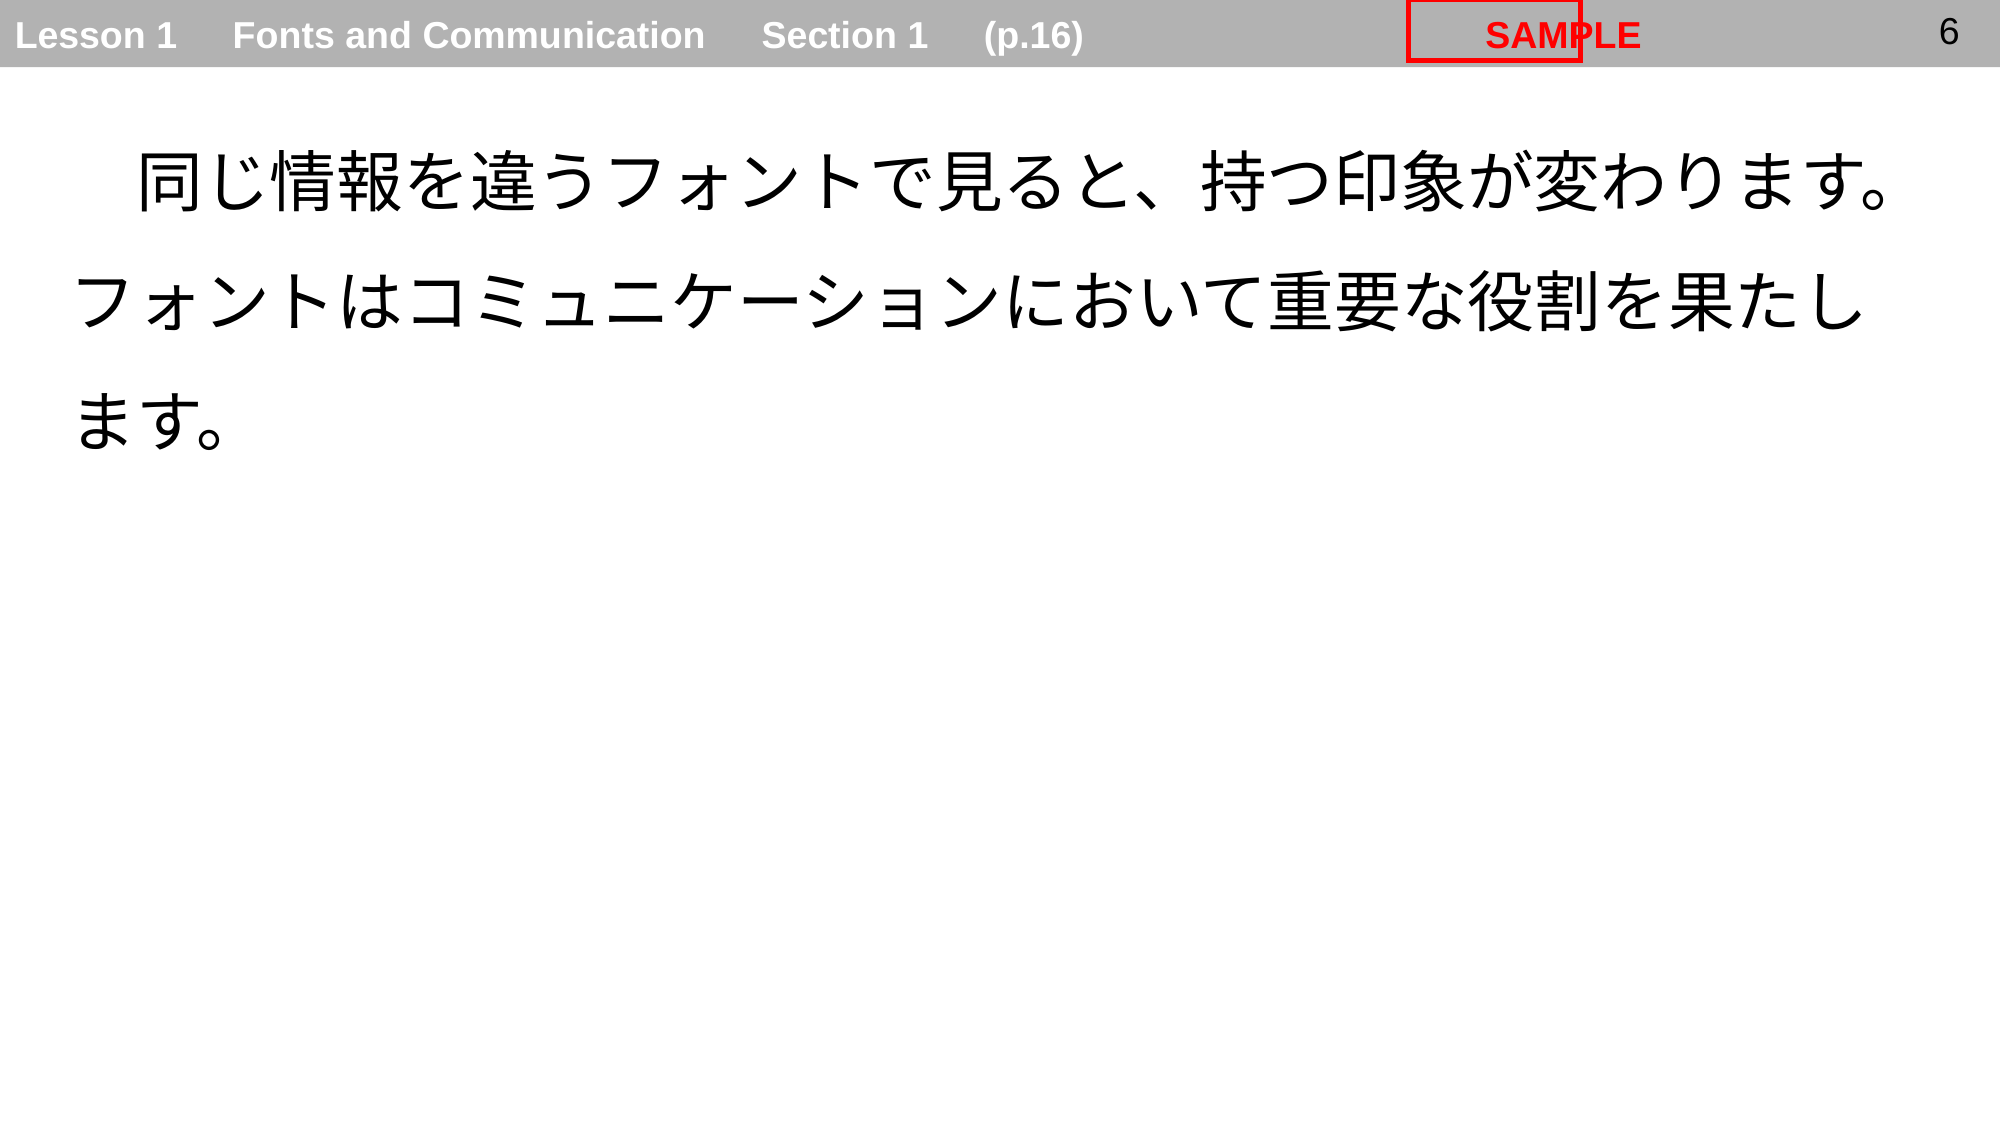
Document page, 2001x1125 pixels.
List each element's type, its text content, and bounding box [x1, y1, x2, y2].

title 同じ情報を違うフォントで見ると、持つ印象が変わります。フォントはコミュニケーションにおいて重要な役割を果たします。 [55, 92, 1945, 1096]
